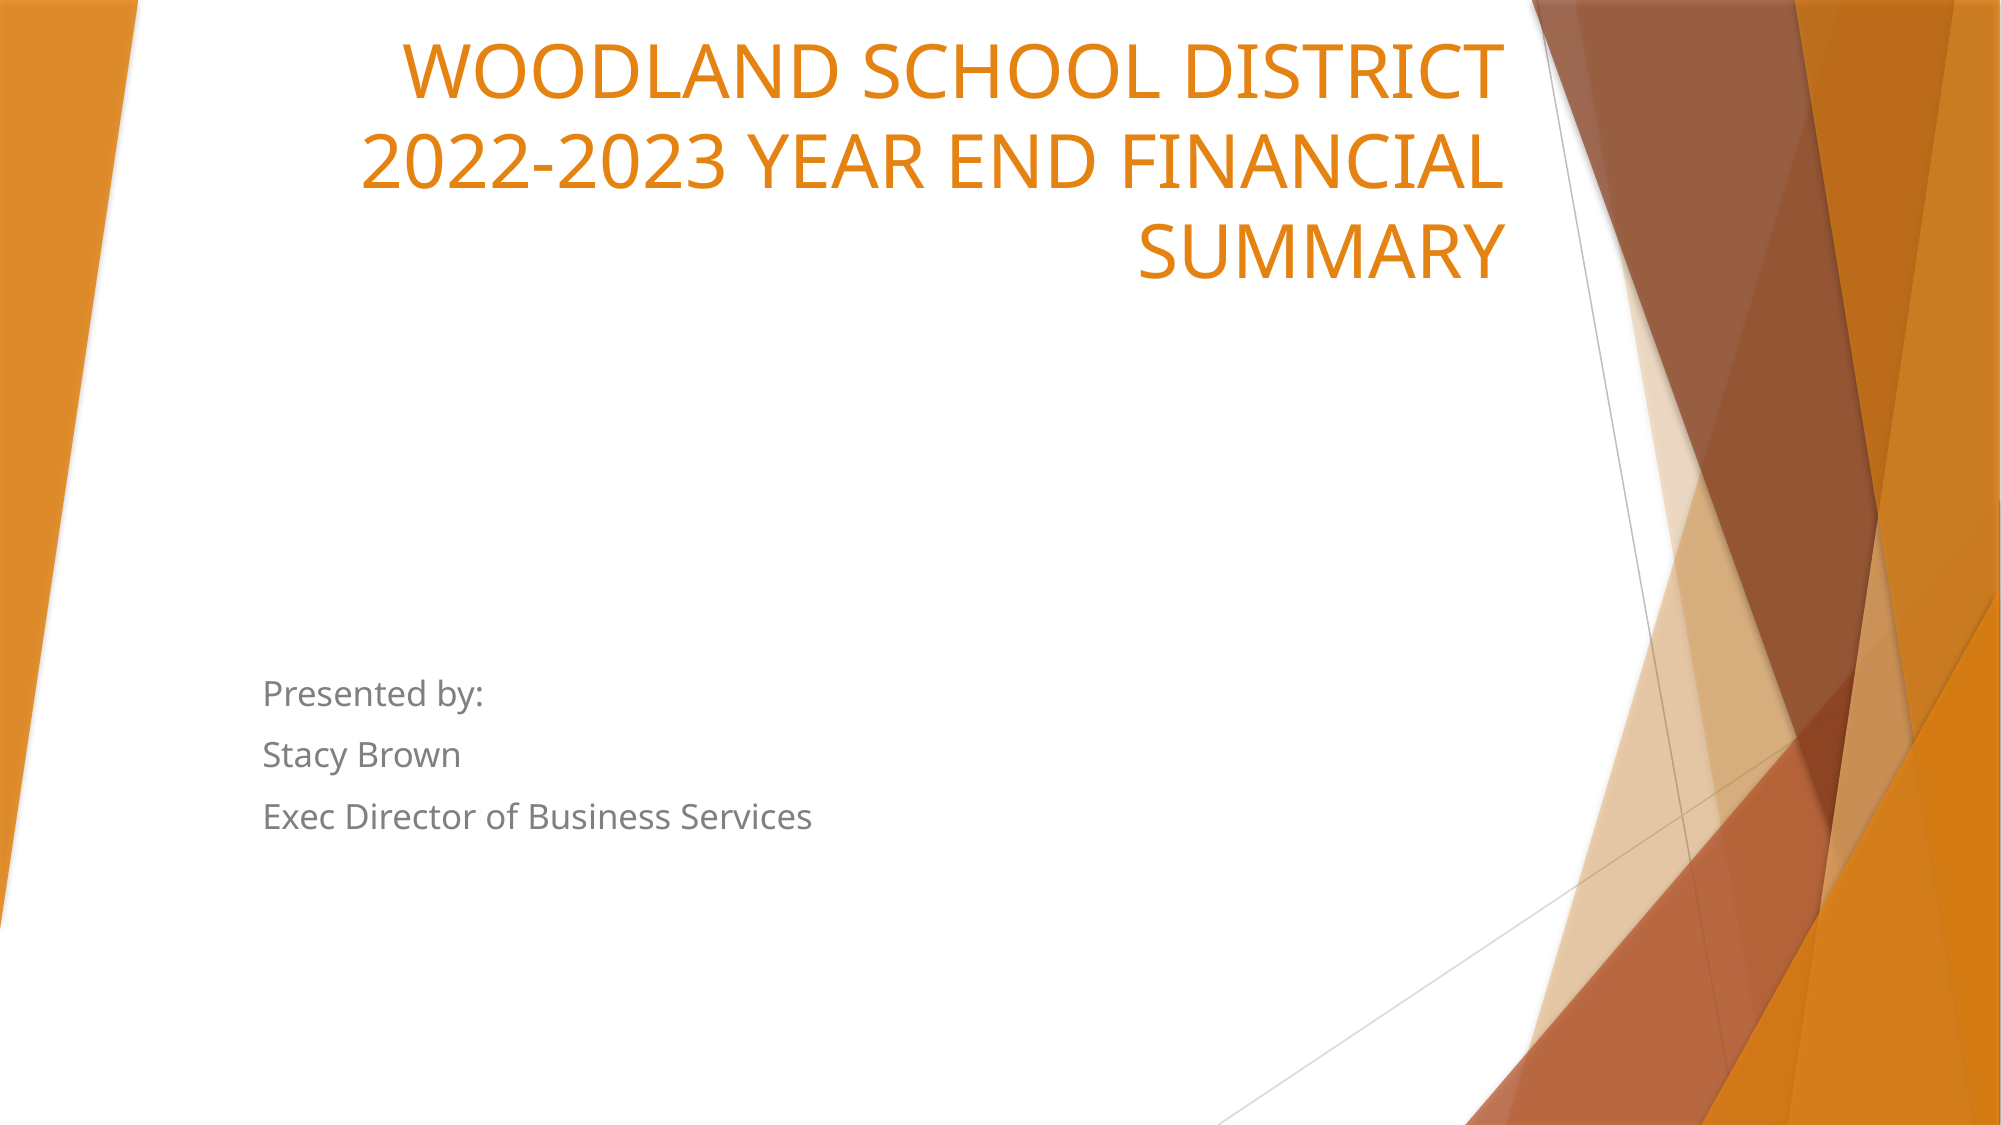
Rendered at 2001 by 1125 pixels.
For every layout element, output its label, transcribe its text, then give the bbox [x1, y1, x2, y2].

title WOODLAND SCHOOL DISTRICT 2022-2023 YEAR END FINANCIAL SUMMARY [247, 52, 1522, 302]
subtitle Presented by: Stacy Brown Exec Director of Business Services [247, 664, 1522, 845]
